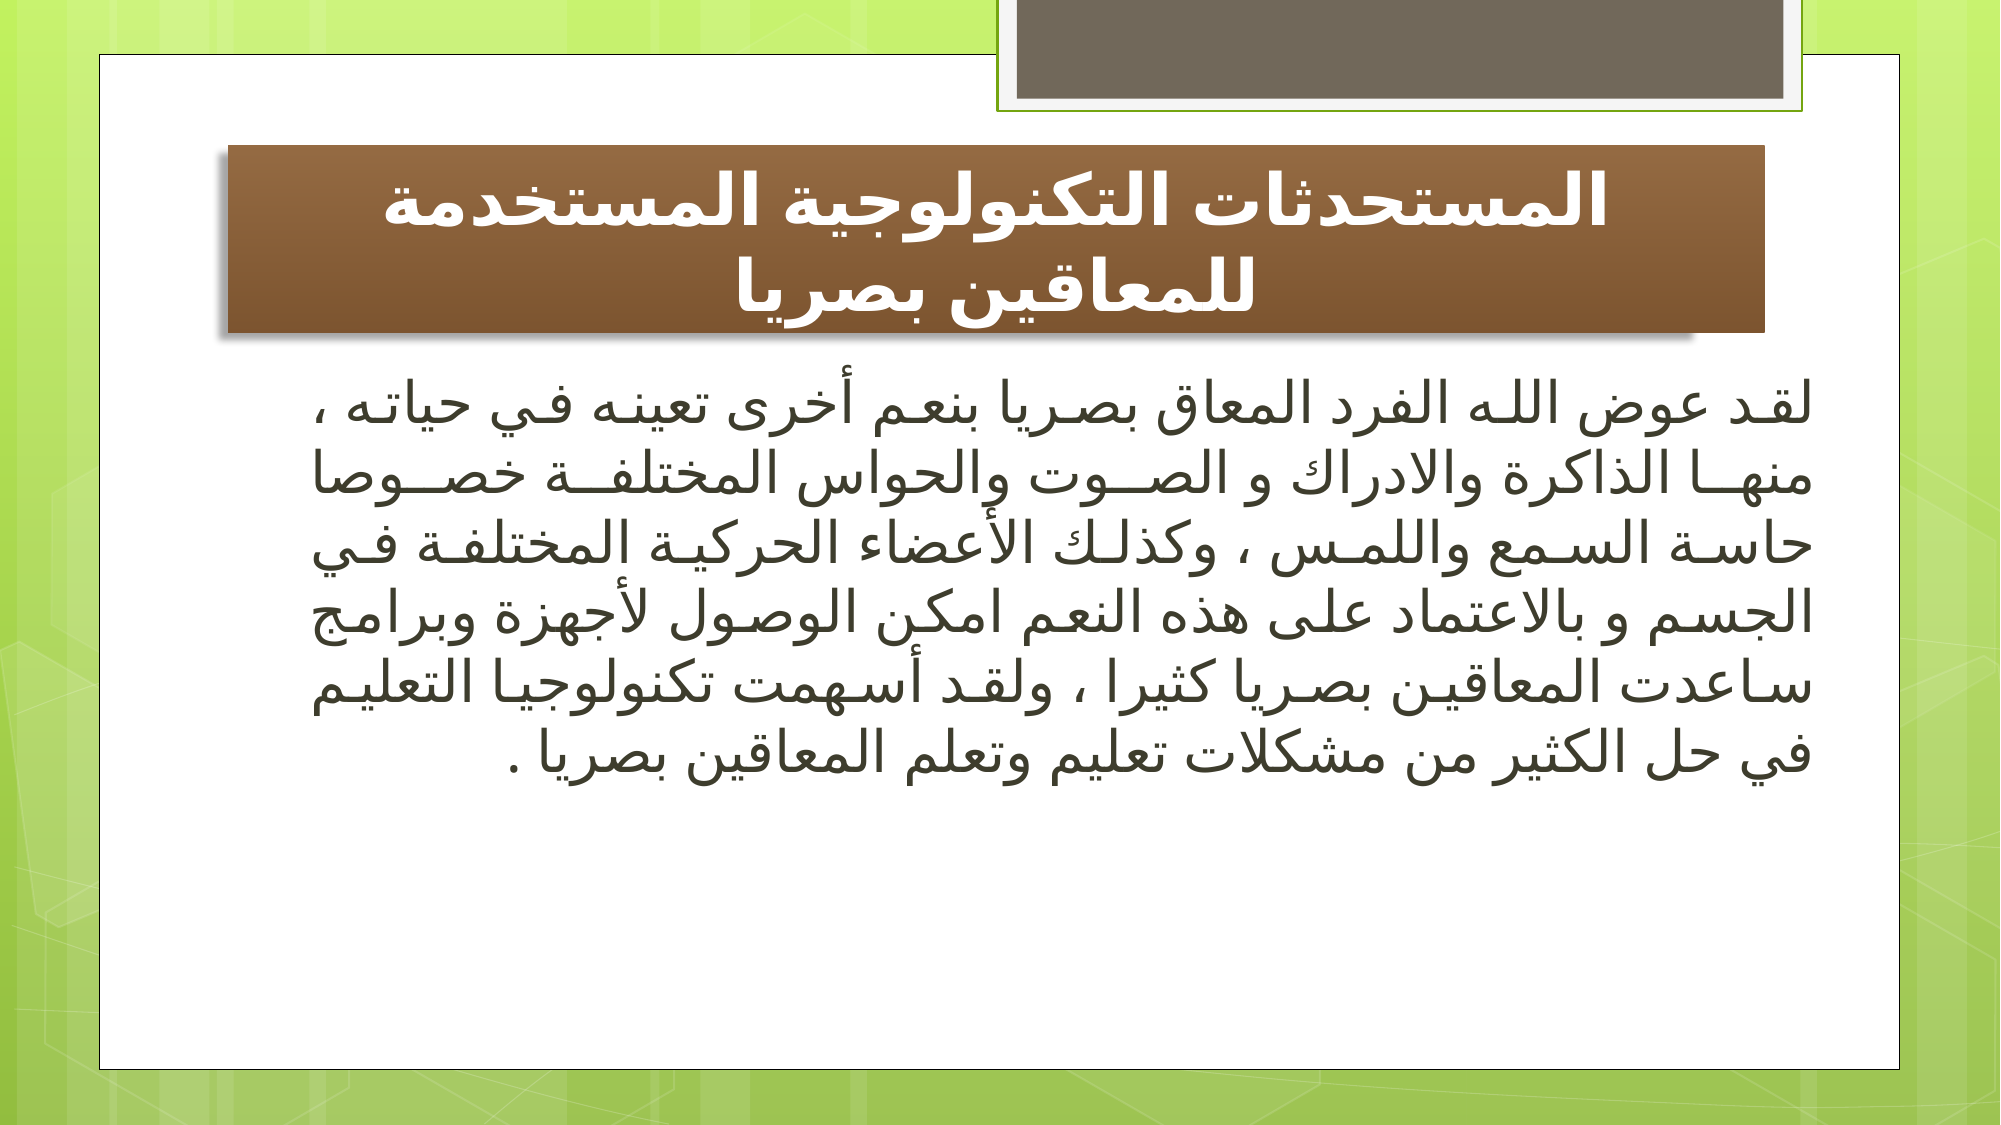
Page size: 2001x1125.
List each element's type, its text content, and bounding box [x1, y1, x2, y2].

list لقد عوض الله الفرد المعاق بصريا بنعم أخرى تعينه في حياته ، منها الذاكرة والادراك و الصوت والحواس المختلفة خصوصا حاسة السمع واللمس ، وكذلك الأعضاء الحركية المختلفة في الجسم و بالاعتماد على هذه النعم امكن الوصول لأجهزة وبرامج ساعدت المعاقين بصريا كثيرا ، ولقد أسهمت تكنولوجيا التعليم في حل الكثير من مشكلات تعليم وتعلم المعاقين بصريا . [295, 357, 1842, 962]
title المستحدثات التكنولوجية المستخدمة للمعاقين بصريا [228, 145, 1765, 333]
